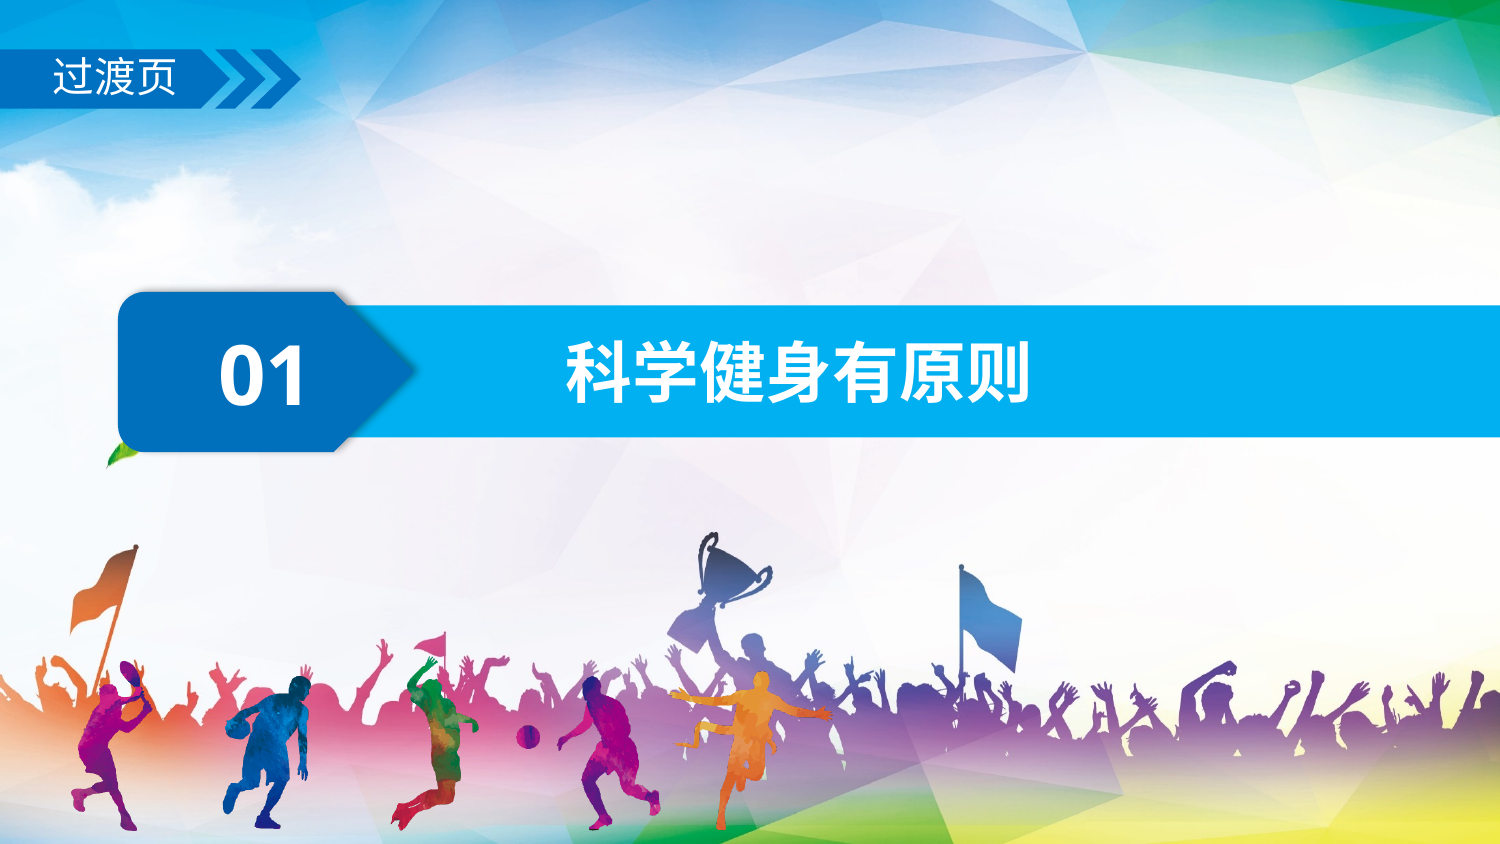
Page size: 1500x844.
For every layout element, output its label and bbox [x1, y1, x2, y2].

text_box [301, 305, 1500, 438]
text_box [0, 0, 1500, 844]
